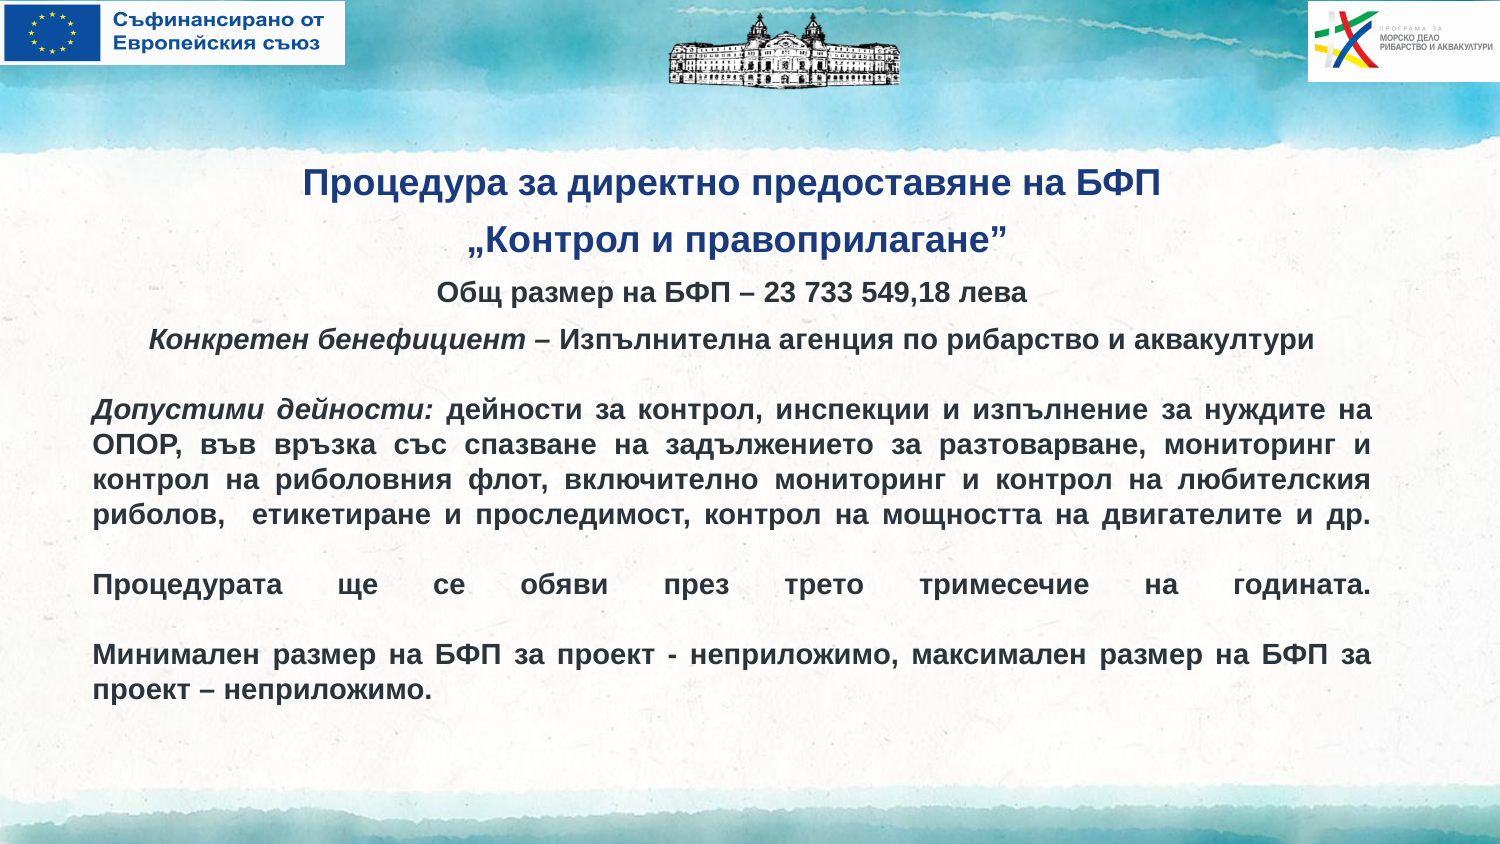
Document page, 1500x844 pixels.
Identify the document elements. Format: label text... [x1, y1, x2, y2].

picture [0, 0, 1500, 844]
list Процедура за директно предоставяне на БФП „Контрол и правоприлагане” Общ размер на БФП – 23 733 549,18 лева Конкретен бенефициент – Изпълнителна агенция по рибарство и аквакултури Допустими дейности: дейности за контрол, инспекции и изпълнение за нуждите на ОПОР, във връзка със спазване на задължението за разтоварване, мониторинг и контрол на риболовния флот, включително мониторинг и контрол на любителския риболов, етикетиране и проследимост, контрол на мощността на двигателите и др. Процедурата ще се обяви през трето тримесечие на годината. Минимален размер на БФП за проект - неприложимо, максимален размер на БФП за проект – неприложимо. [64, 142, 1388, 785]
